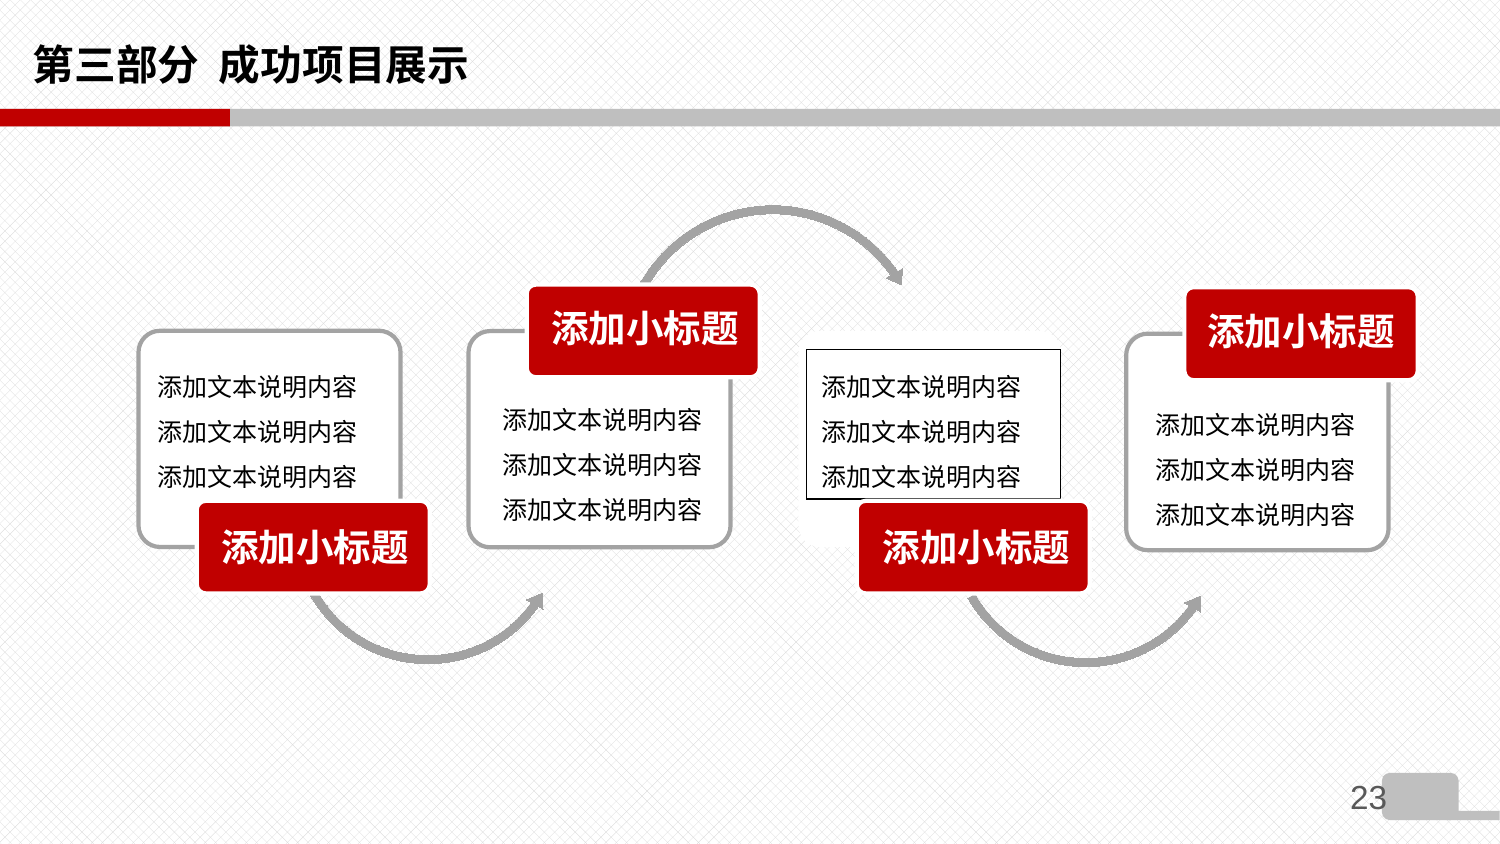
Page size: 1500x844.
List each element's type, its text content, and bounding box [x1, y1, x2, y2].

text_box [1125, 333, 1395, 551]
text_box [526, 284, 760, 378]
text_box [138, 330, 401, 548]
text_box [196, 500, 430, 594]
text_box [640, 205, 903, 285]
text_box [856, 500, 1090, 594]
text_box [314, 593, 544, 664]
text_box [468, 330, 743, 548]
text_box [970, 596, 1201, 667]
title 第三部分 成功项目展示 [17, 35, 1368, 93]
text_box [1184, 286, 1419, 381]
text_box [798, 330, 1061, 548]
